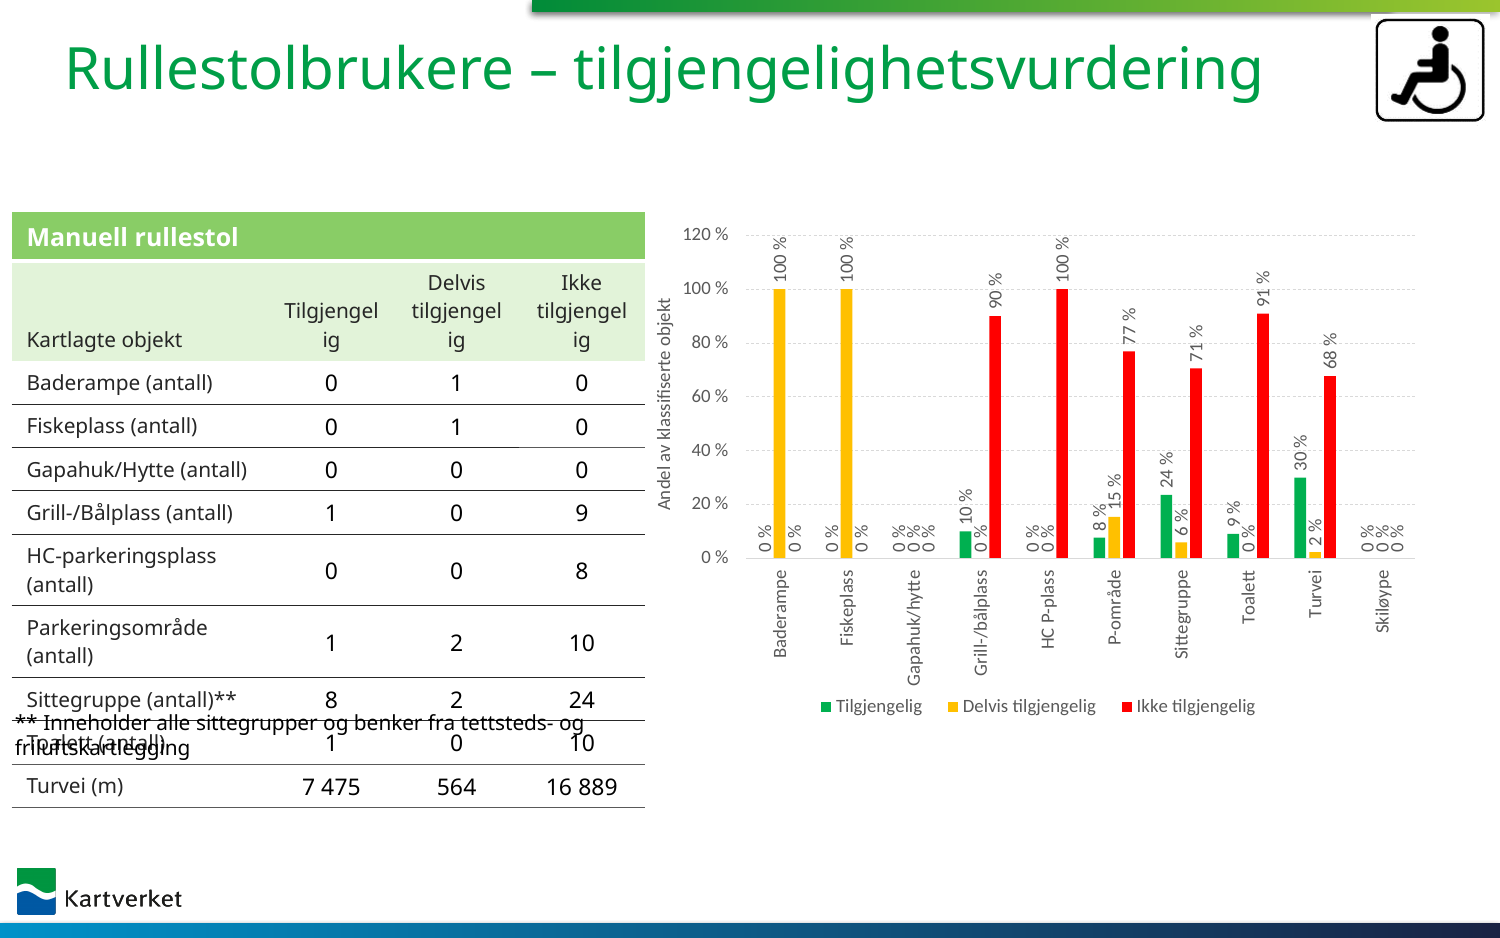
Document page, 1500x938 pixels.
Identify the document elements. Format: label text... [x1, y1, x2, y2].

table_cell Turvei (m) [12, 768, 269, 807]
table_cell Fiskeplass (antall) [12, 405, 269, 447]
table_cell 0 [269, 448, 394, 490]
table_cell 0 [519, 361, 638, 404]
table_header Manuell rullestol [12, 212, 645, 259]
table_cell Tilgjengelig [269, 263, 394, 361]
table_cell 0 [519, 405, 638, 447]
text_box ** Inneholder alle sittegrupper og benker fra tettsteds- og friluftskartlegging [0, 702, 745, 768]
table_cell Gapahuk/Hytte (antall) [12, 448, 269, 490]
table_cell 10 [519, 606, 638, 677]
text_box Rullestolbrukere – tilgjengelighetsvurdering [49, 12, 1372, 109]
table_cell Kartlagte objekt [12, 263, 269, 361]
table_cell 1 [394, 405, 519, 447]
table_cell 2 [394, 678, 519, 702]
table_cell 8 [269, 678, 394, 702]
table_cell 0 [394, 535, 519, 605]
picture [1371, 13, 1491, 127]
table_cell 7 475 [269, 768, 394, 807]
table_cell Parkeringsområde (antall) [12, 606, 269, 677]
table_cell 0 [269, 535, 394, 605]
table_cell 0 [394, 448, 519, 490]
table_cell 1 [269, 491, 394, 534]
table_cell 0 [269, 361, 394, 404]
table_cell Delvis tilgjengelig [394, 263, 519, 361]
table_cell Sittegruppe (antall)** [12, 678, 269, 702]
table_cell 16 889 [519, 768, 645, 807]
table_cell 1 [269, 606, 394, 677]
table_cell HC-parkeringsplass (antall) [12, 535, 269, 605]
table_cell 0 [269, 405, 394, 447]
picture [643, 218, 1427, 728]
table_cell 0 [394, 491, 519, 534]
table_cell 24 [519, 678, 638, 702]
table_cell 0 [519, 448, 638, 490]
table_cell 9 [519, 491, 638, 534]
table_cell 8 [519, 535, 638, 605]
table_cell Ikke tilgjengelig [519, 263, 638, 361]
table_cell 564 [394, 768, 519, 807]
table_cell Grill-/Bålplass (antall) [12, 491, 269, 534]
table_cell 2 [394, 606, 519, 677]
table_cell 1 [394, 361, 519, 404]
table_cell Baderampe (antall) [12, 361, 269, 404]
